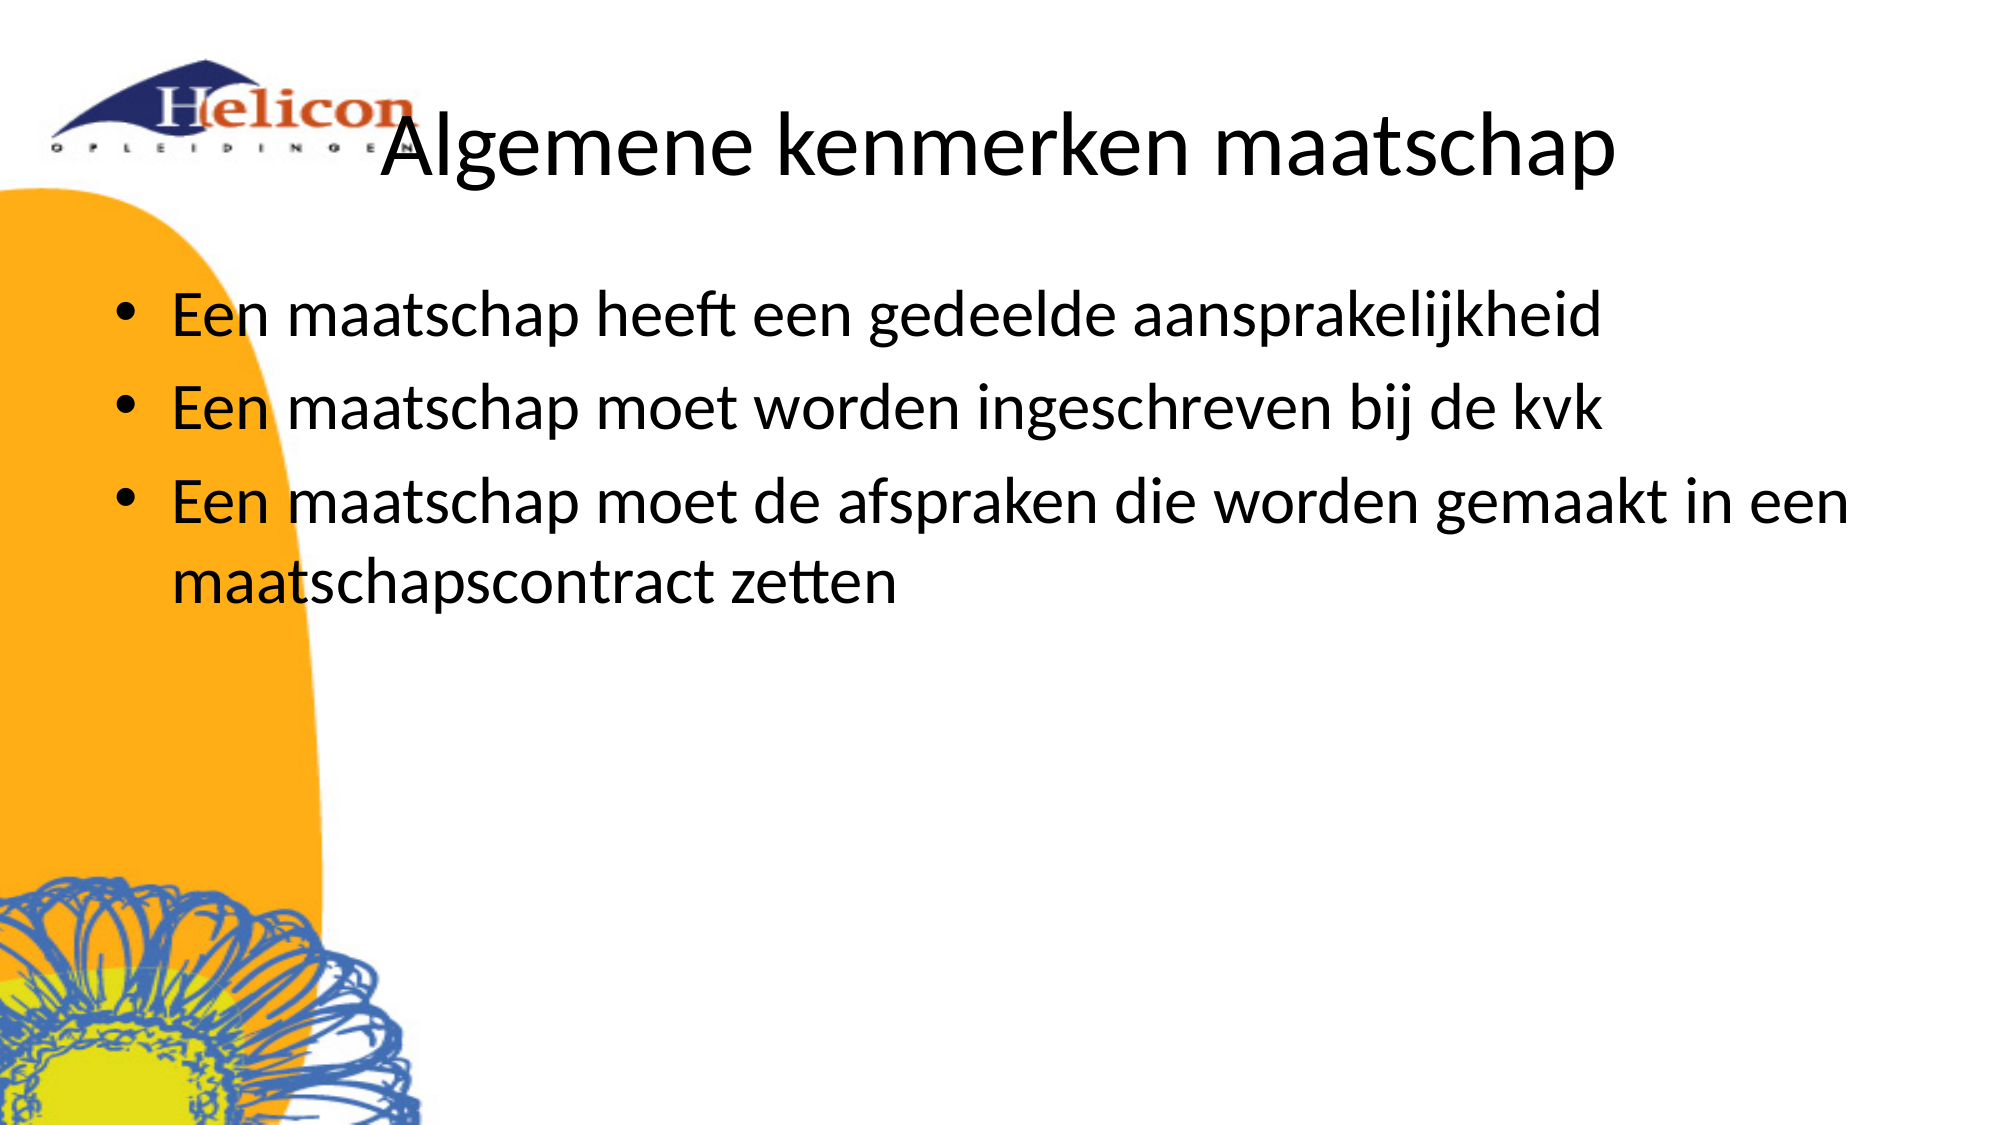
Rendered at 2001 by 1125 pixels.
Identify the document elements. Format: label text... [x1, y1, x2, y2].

picture [0, 0, 2001, 1125]
title Algemene kenmerken maatschap [99, 45, 1900, 233]
list Een maatschap heeft een gedeelde aansprakelijkheid Een maatschap moet worden ingeschreven bij de kvk Een maatschap moet de afspraken die worden gemaakt in een maatschapscontract zetten [99, 262, 1900, 1005]
